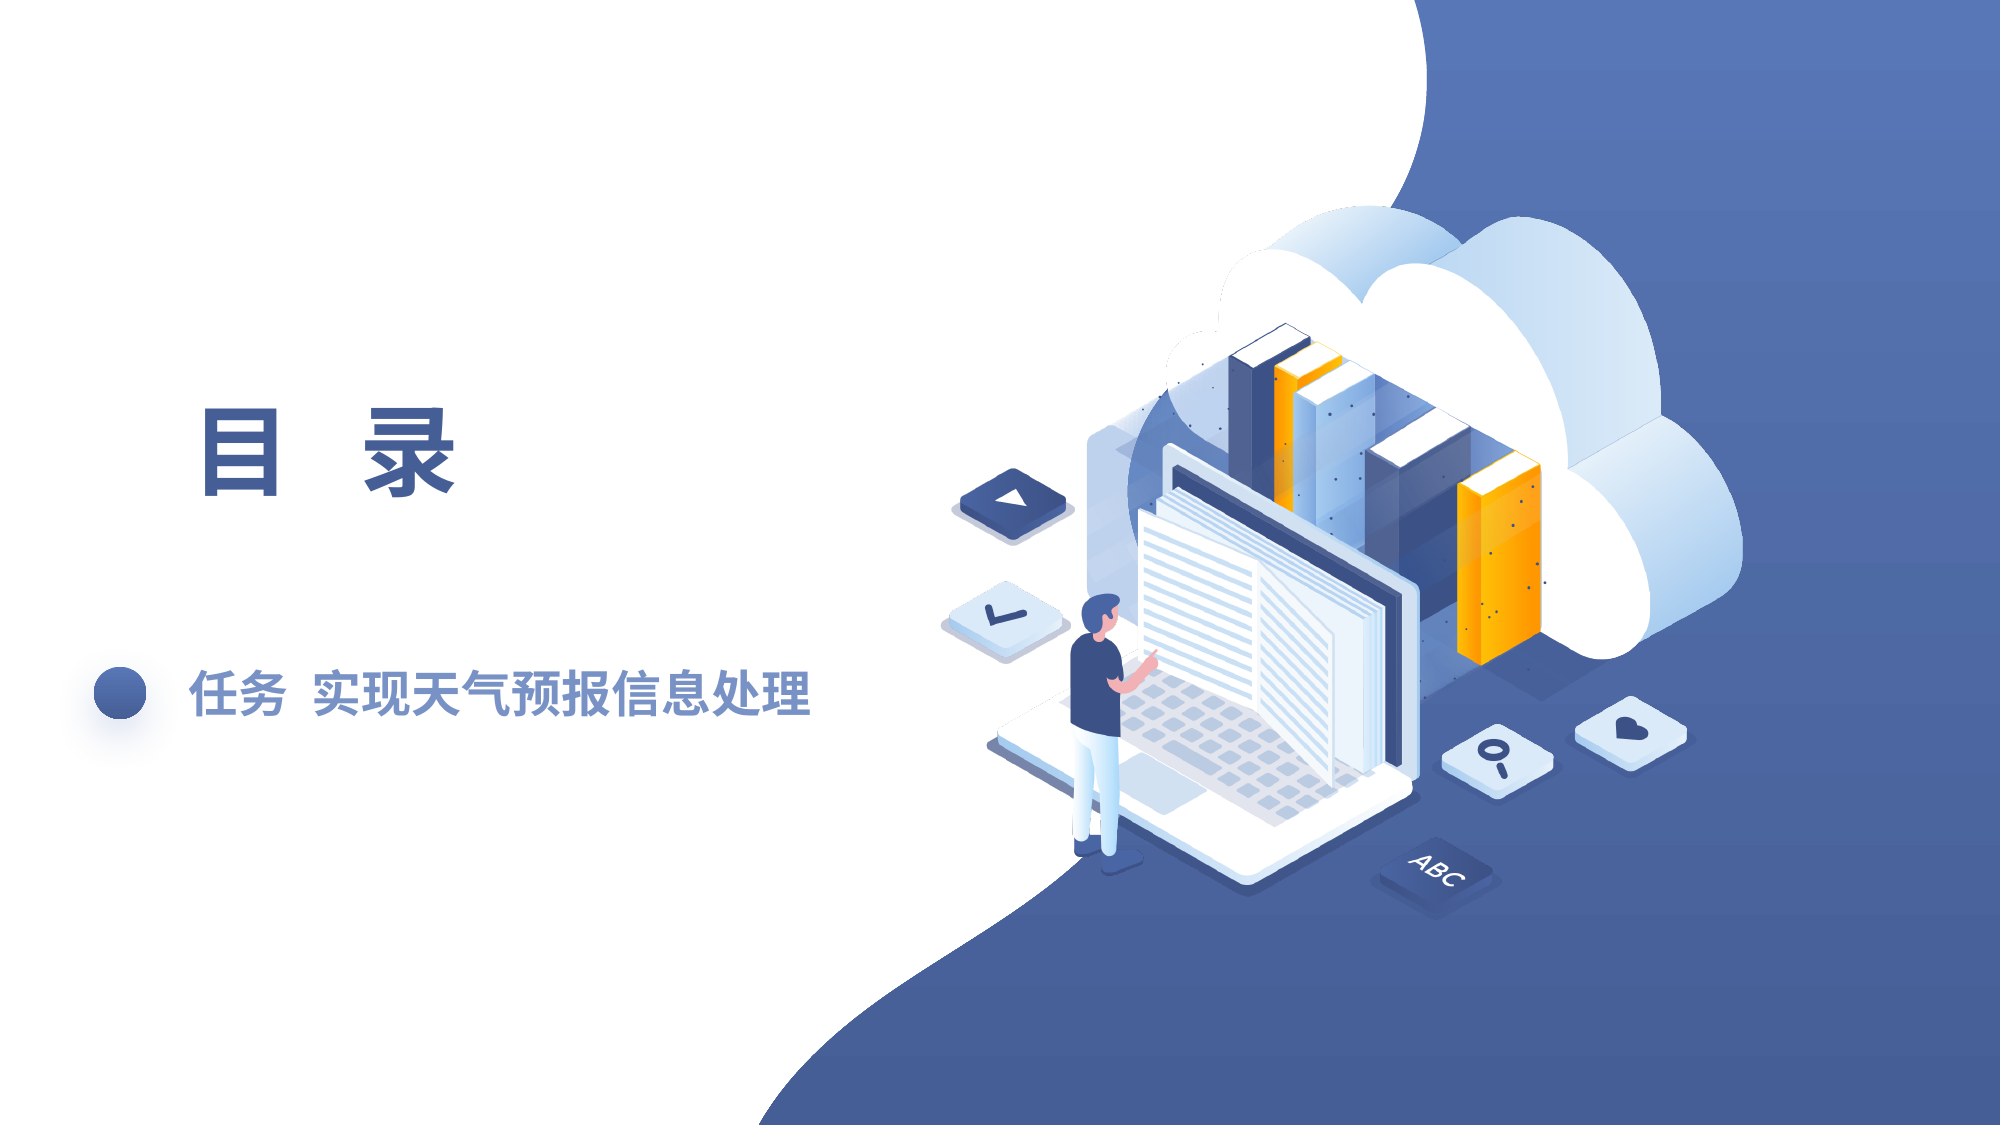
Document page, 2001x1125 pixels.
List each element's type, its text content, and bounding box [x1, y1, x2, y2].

text_box 目 录 [176, 381, 590, 517]
picture [940, 205, 1743, 920]
text_box 任务 实现天气预报信息处理 [173, 654, 940, 730]
text_box [759, 0, 2000, 1125]
text_box [92, 665, 148, 720]
